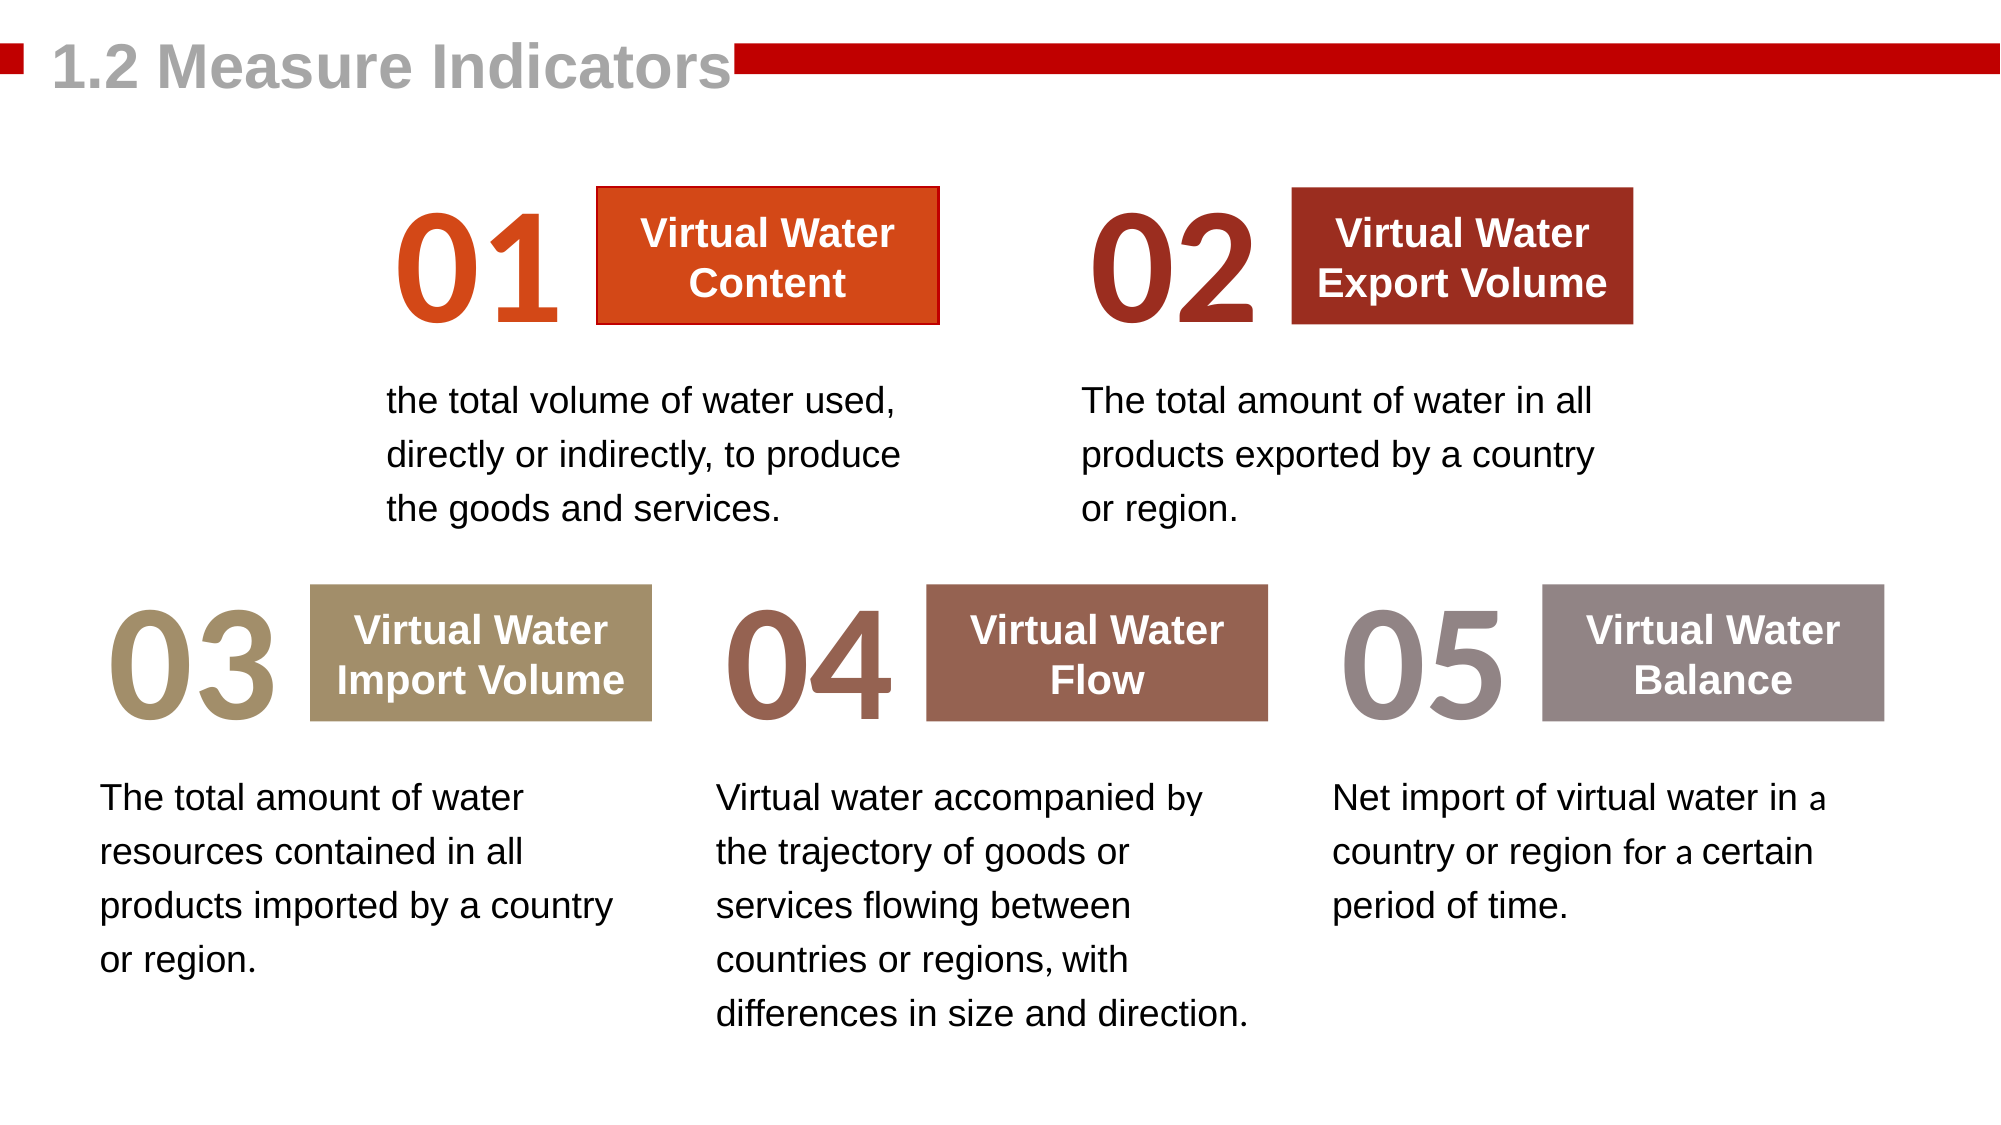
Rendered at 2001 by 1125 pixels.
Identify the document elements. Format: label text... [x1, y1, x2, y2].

text_box [0, 42, 25, 75]
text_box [84, 551, 652, 918]
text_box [701, 551, 1269, 918]
text_box 1.2 Measure Indicators [51, 25, 752, 102]
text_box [1317, 551, 1885, 918]
text_box [752, 42, 2000, 75]
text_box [371, 154, 939, 521]
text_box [1066, 154, 1634, 521]
